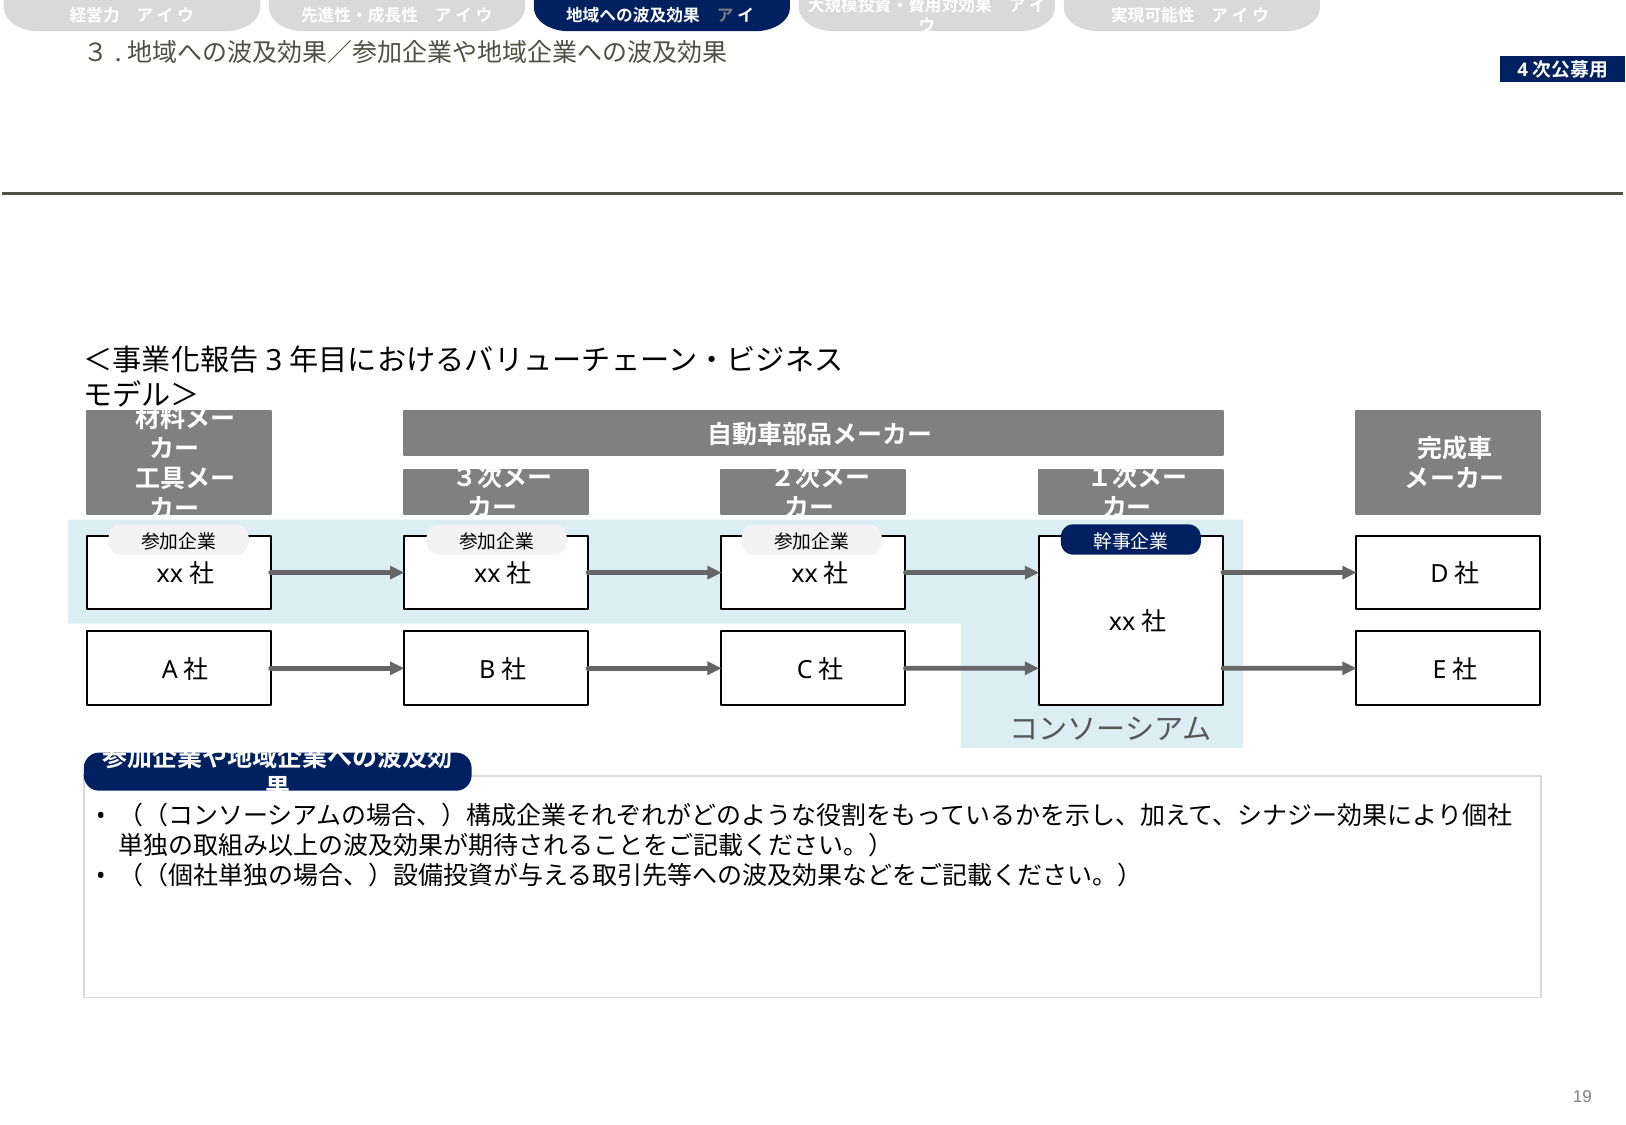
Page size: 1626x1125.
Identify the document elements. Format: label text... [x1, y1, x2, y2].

text_box [271, 574, 403, 625]
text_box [403, 469, 589, 706]
text_box （（コンソーシアムの場合、）構成企業それぞれがどのような役割をもっているかを示し、加えて、シナジー効果により個社単独の取組み以上の波及効果が期待されることをご記載ください。） （（個社単独の場合、）設備投資が与える取引先等への波及効果などをご記載ください。） [83, 775, 1542, 998]
text_box 経営力 ア イ ウ [3, 0, 261, 33]
title ３.地域への波及効果／参加企業や地域企業への波及効果 [83, 39, 1542, 68]
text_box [1038, 469, 1224, 706]
text_box 参加企業や地域企業への波及効果 [83, 752, 472, 791]
text_box 地域への波及効果 ア イ [533, 0, 791, 33]
text_box 実現可能性 ア イ ウ [1062, 0, 1321, 33]
text_box ＜事業化報告3年目におけるバリューチェーン・ビジネスモデル＞ [67, 350, 888, 402]
text_box [906, 574, 1038, 667]
text_box [1224, 575, 1244, 665]
text_box [906, 519, 1038, 571]
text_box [86, 411, 271, 706]
text_box [67, 519, 86, 625]
text_box [271, 519, 403, 571]
text_box 自動車部品メーカー [403, 410, 1224, 456]
text_box [1224, 519, 1244, 570]
text_box [589, 519, 721, 571]
text_box 大規模投資・費用対効果 ア イ ウ [798, 0, 1056, 33]
text_box [960, 670, 1038, 749]
text_box 先進性・成長性 ア イ ウ [268, 0, 526, 33]
text_box [1224, 671, 1244, 749]
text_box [1355, 411, 1541, 706]
text_box コンソーシアム [989, 705, 1232, 751]
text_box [721, 469, 906, 706]
text_box [589, 574, 721, 625]
